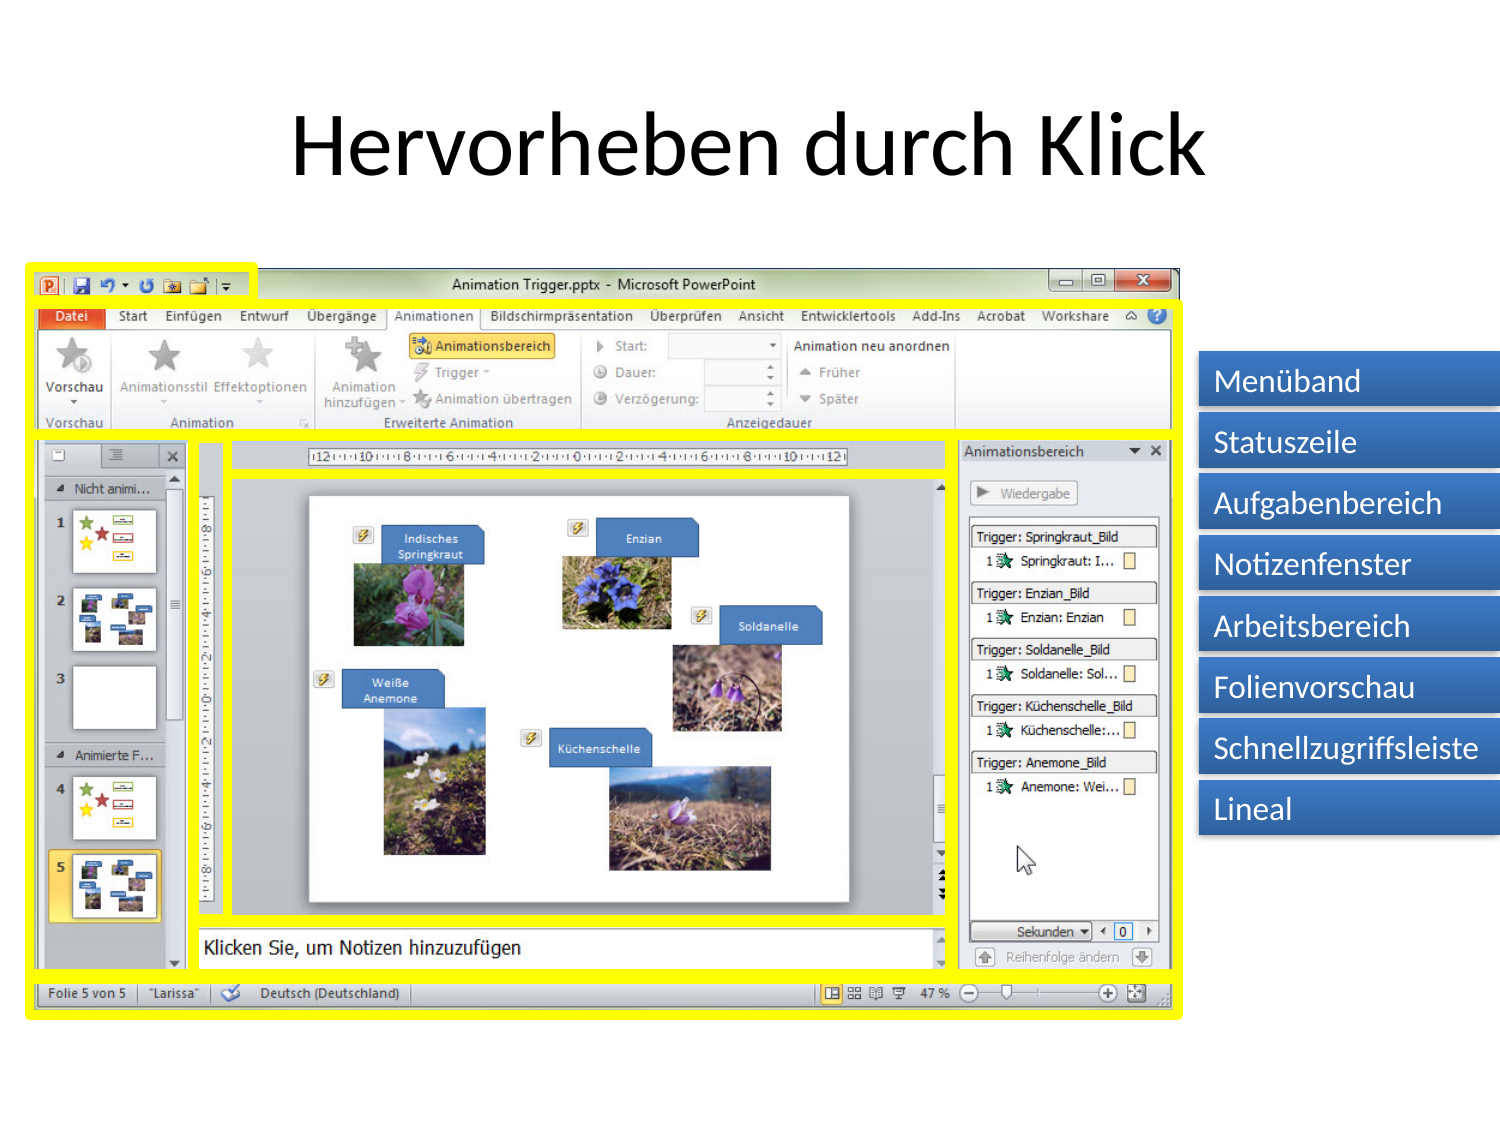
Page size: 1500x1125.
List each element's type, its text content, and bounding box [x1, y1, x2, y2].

text_box Menüband [1198, 351, 1500, 406]
text_box Statuszeile [1198, 412, 1500, 468]
text_box [27, 265, 256, 269]
text_box Schnellzugriffsleiste [1198, 718, 1500, 774]
text_box Folienvorschau [1198, 657, 1500, 713]
title Hervorheben durch Klick [75, 45, 1425, 233]
text_box Arbeitsbereich [1198, 596, 1500, 651]
text_box Notizenfenster [1198, 535, 1500, 590]
text_box Lineal [1198, 780, 1500, 835]
picture [29, 268, 1181, 1016]
text_box Aufgabenbereich [1198, 473, 1500, 529]
